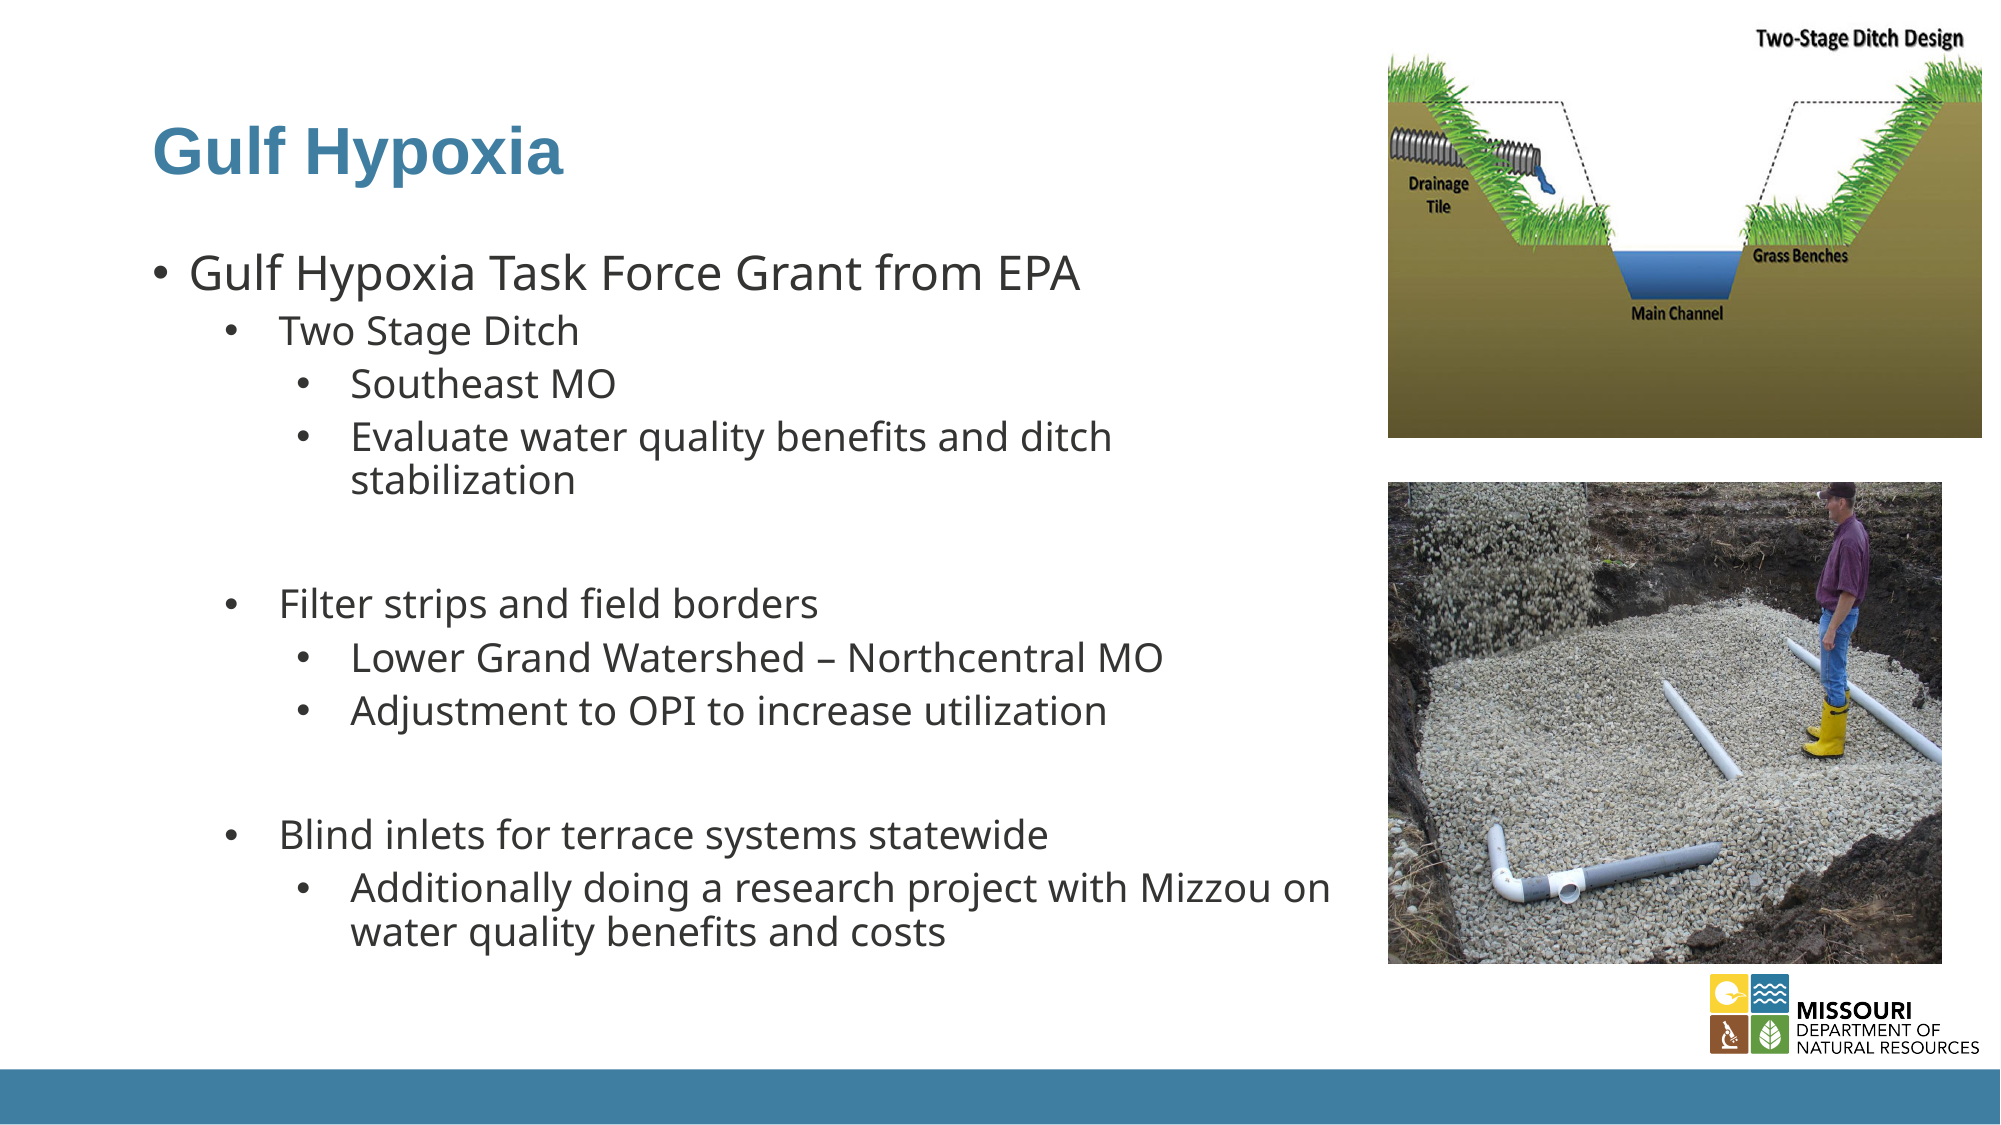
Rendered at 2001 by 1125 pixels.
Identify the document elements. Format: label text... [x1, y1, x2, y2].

picture [1388, 481, 1943, 965]
title Gulf Hypoxia [137, 59, 1388, 197]
picture [1388, 11, 1982, 439]
list Gulf Hypoxia Task Force Grant from EPA Two Stage Ditch Southeast MO Evaluate water quality benefits and ditch stabilization Filter strips and field borders Lower Grand Watershed – Northcentral MO Adjustment to OPI to increase utilization Blind inlets for terrace systems statewide Additionally doing a research project with Mizzou on water quality benefits and costs [137, 241, 1349, 964]
picture [1710, 974, 1979, 1054]
